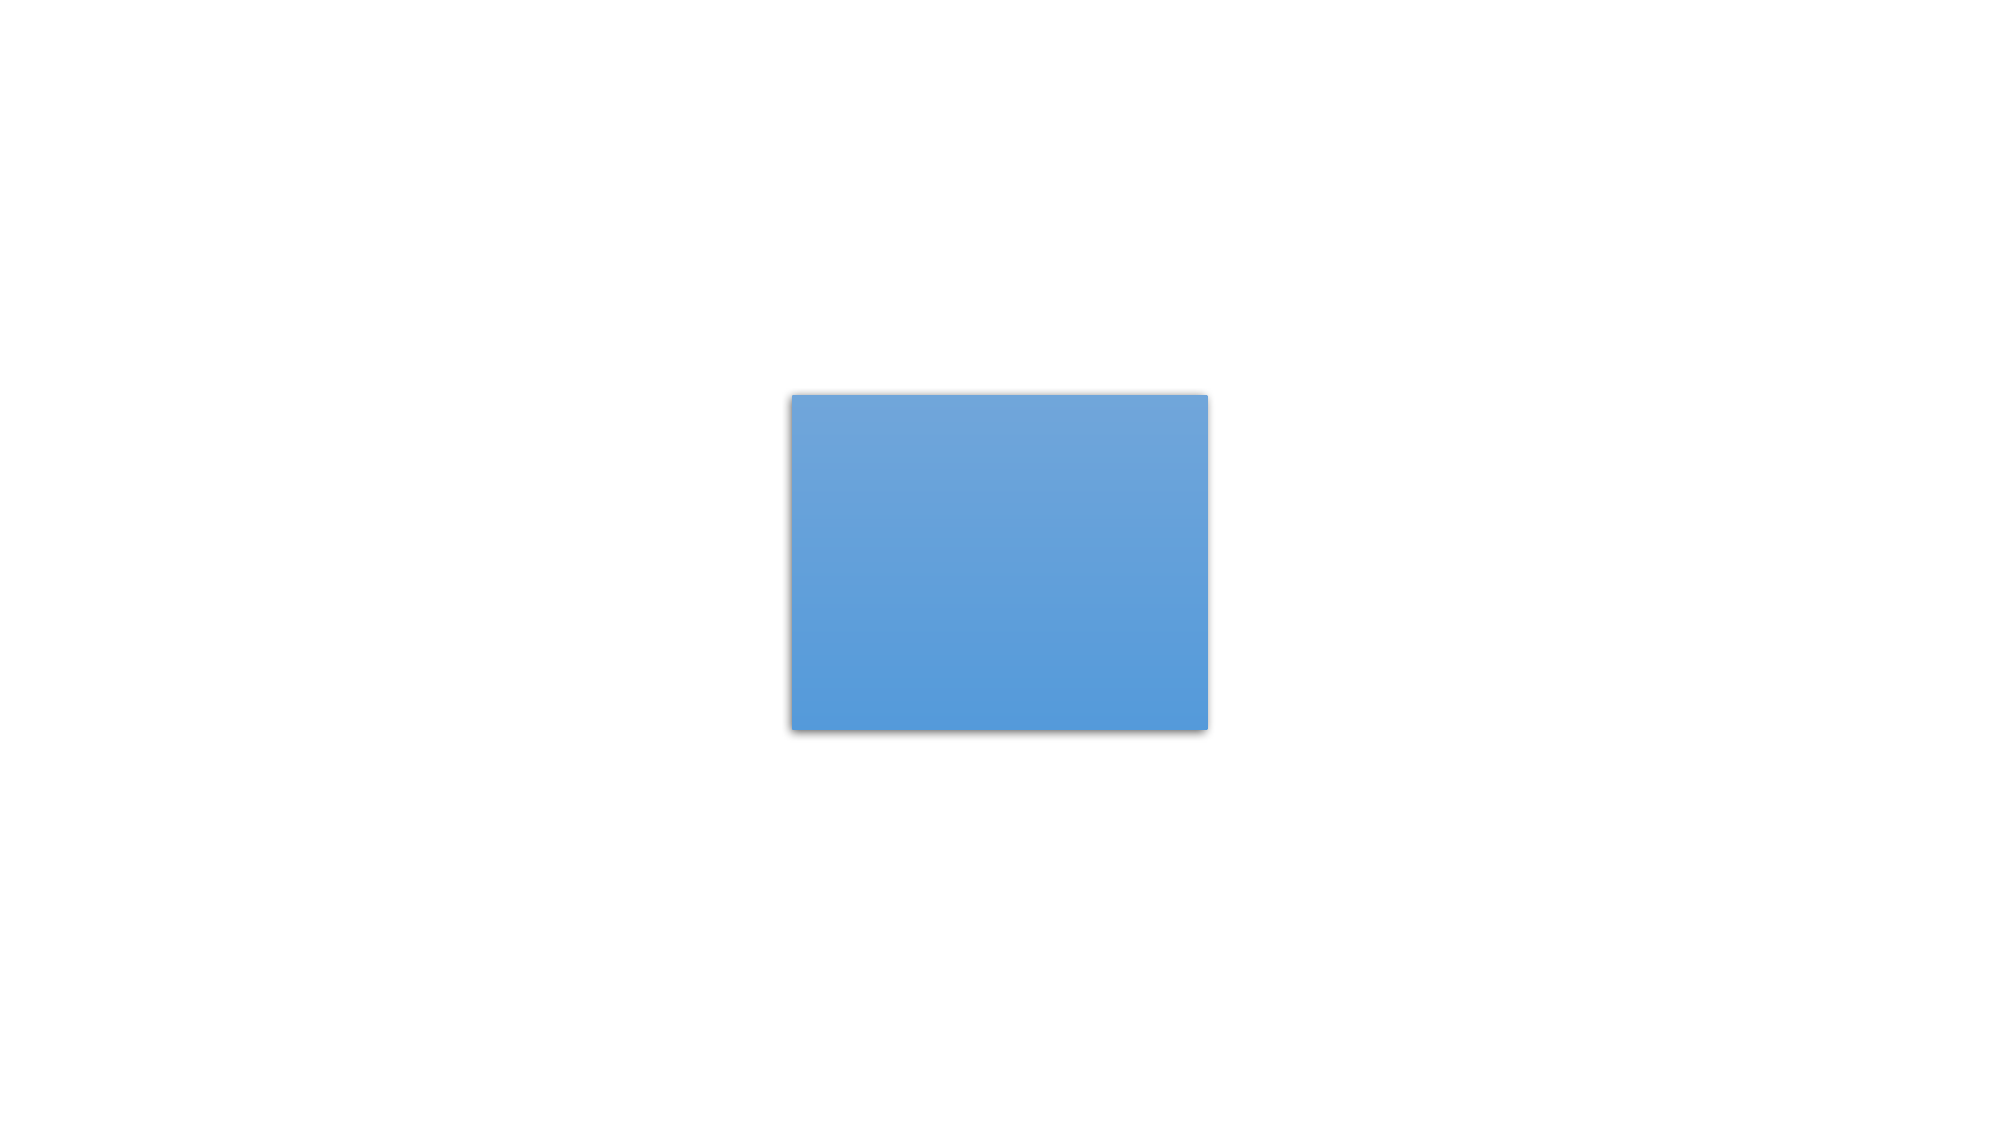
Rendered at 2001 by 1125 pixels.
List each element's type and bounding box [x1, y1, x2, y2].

text_box [792, 395, 1208, 730]
